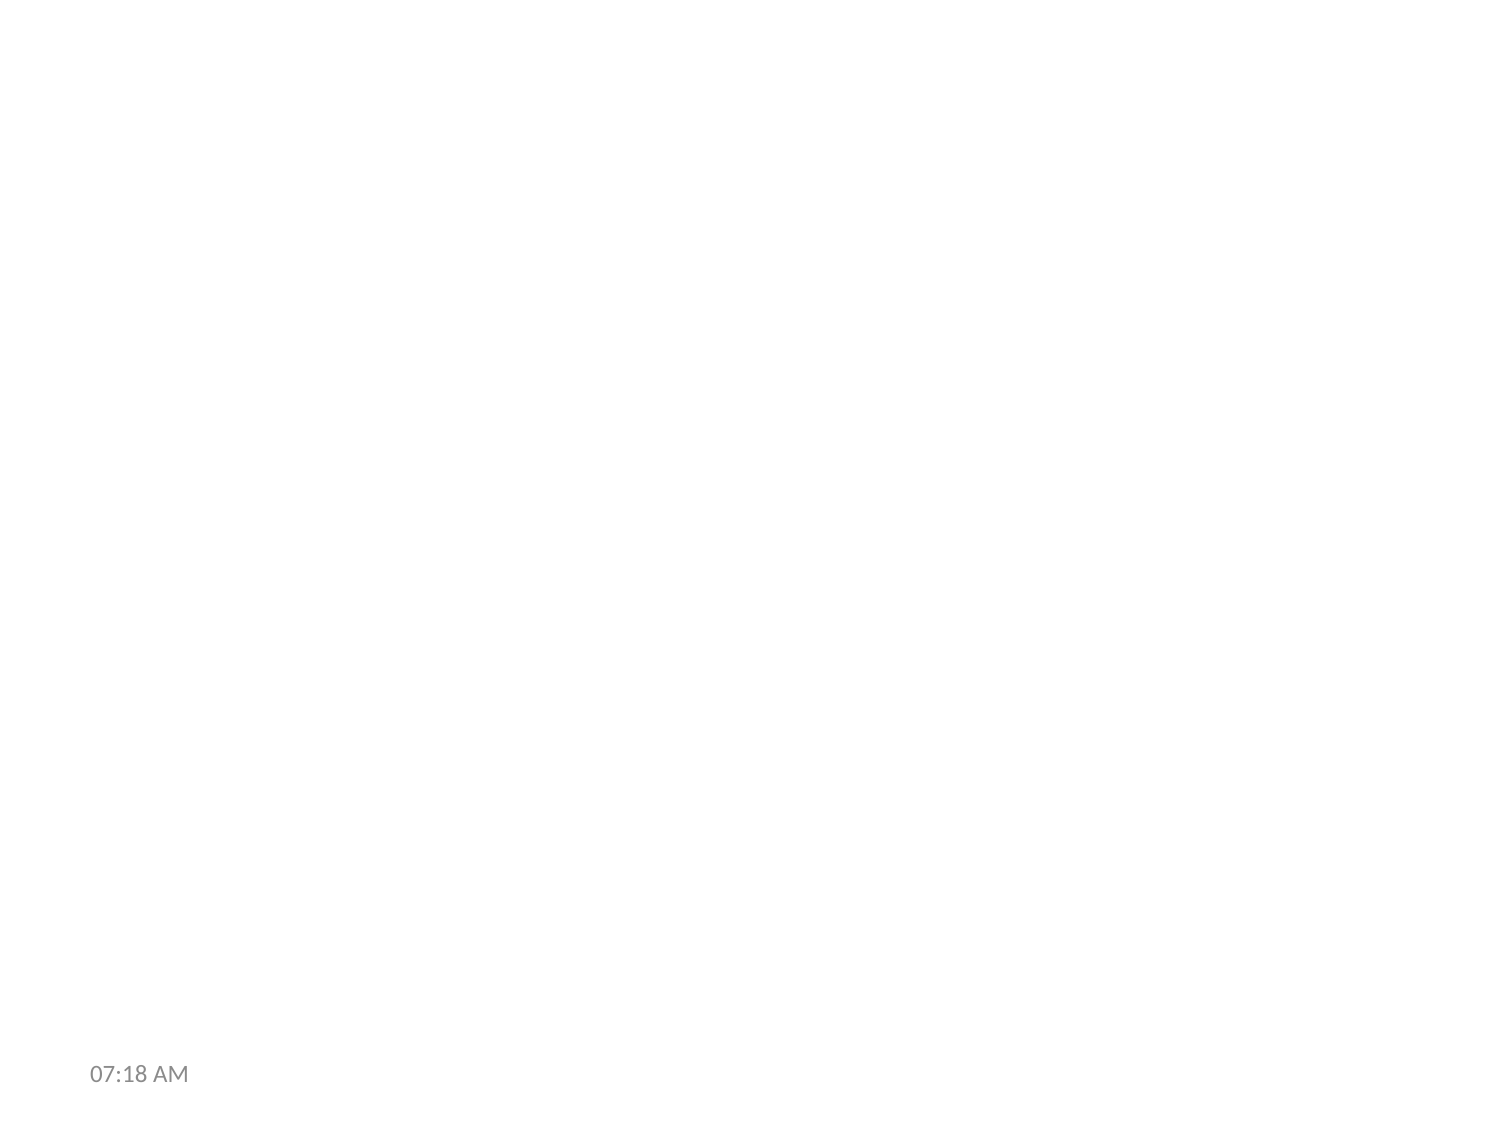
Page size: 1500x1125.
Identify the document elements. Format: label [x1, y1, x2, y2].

slide_number [75, 1042, 425, 1103]
